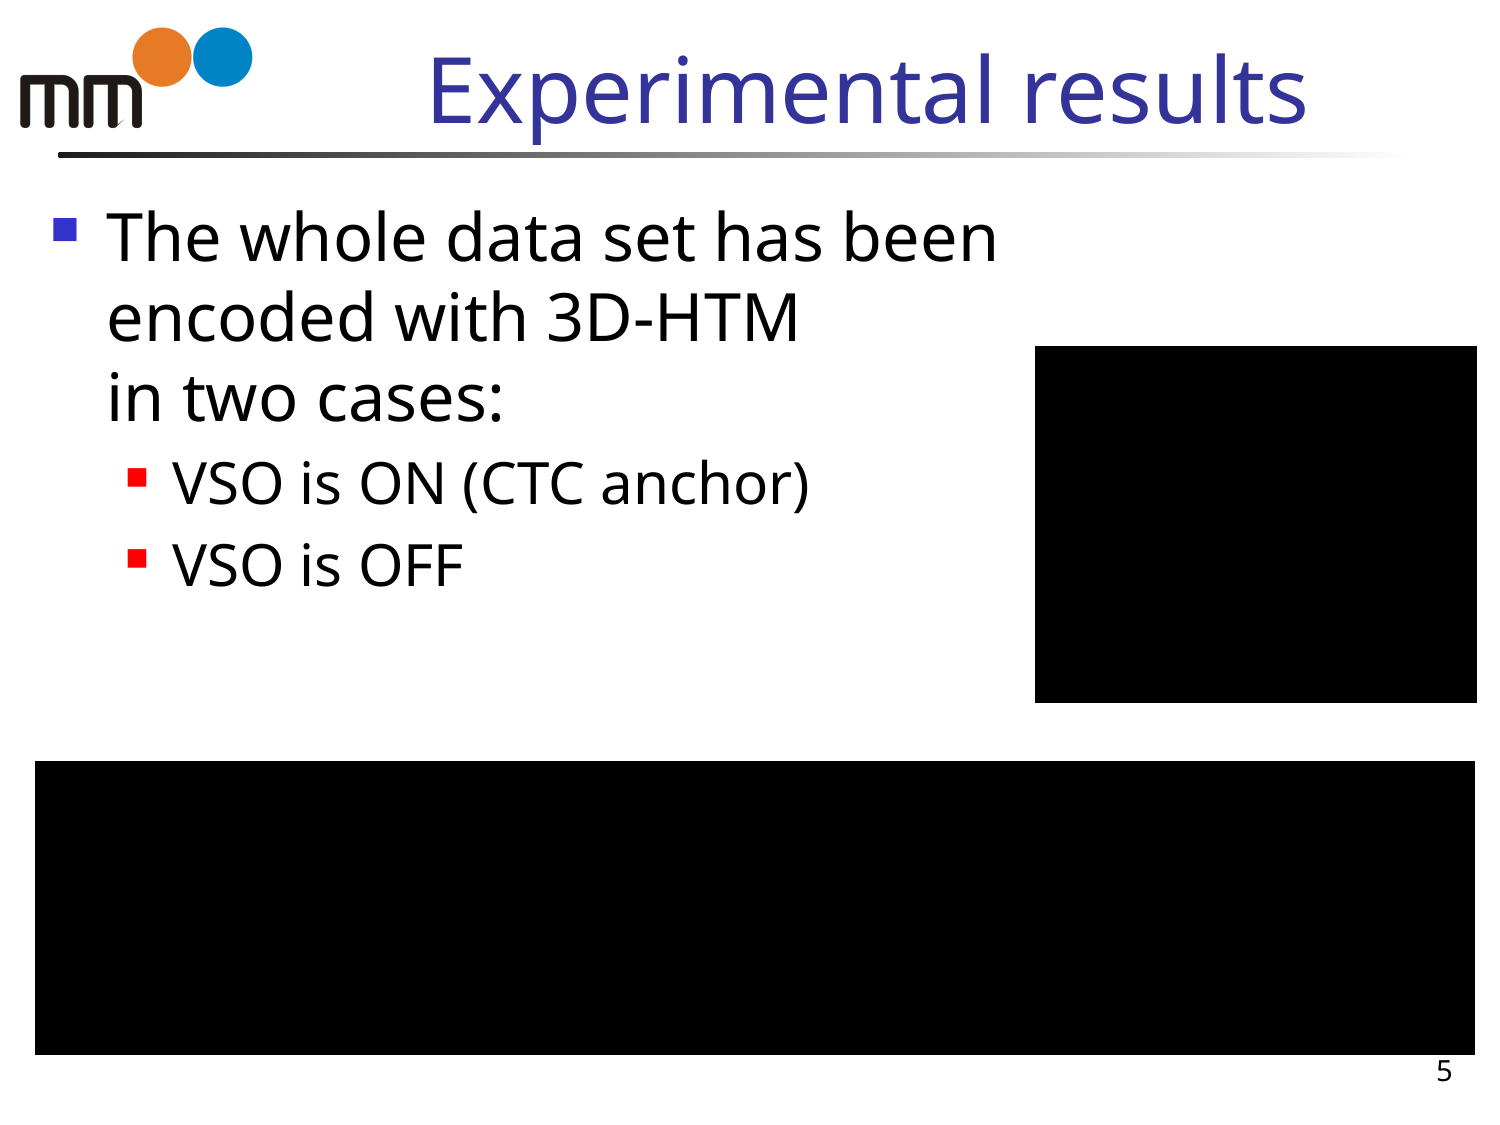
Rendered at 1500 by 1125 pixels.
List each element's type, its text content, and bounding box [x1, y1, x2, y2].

list The whole data set has been encoded with 3D-HTM in two cases: VSO is ON (CTC anchor) VSO is OFF [35, 187, 1469, 760]
picture [1034, 346, 1477, 704]
picture [34, 761, 1475, 1055]
slide_number 5 [1154, 1063, 1468, 1100]
title Experimental results [269, 23, 1468, 150]
